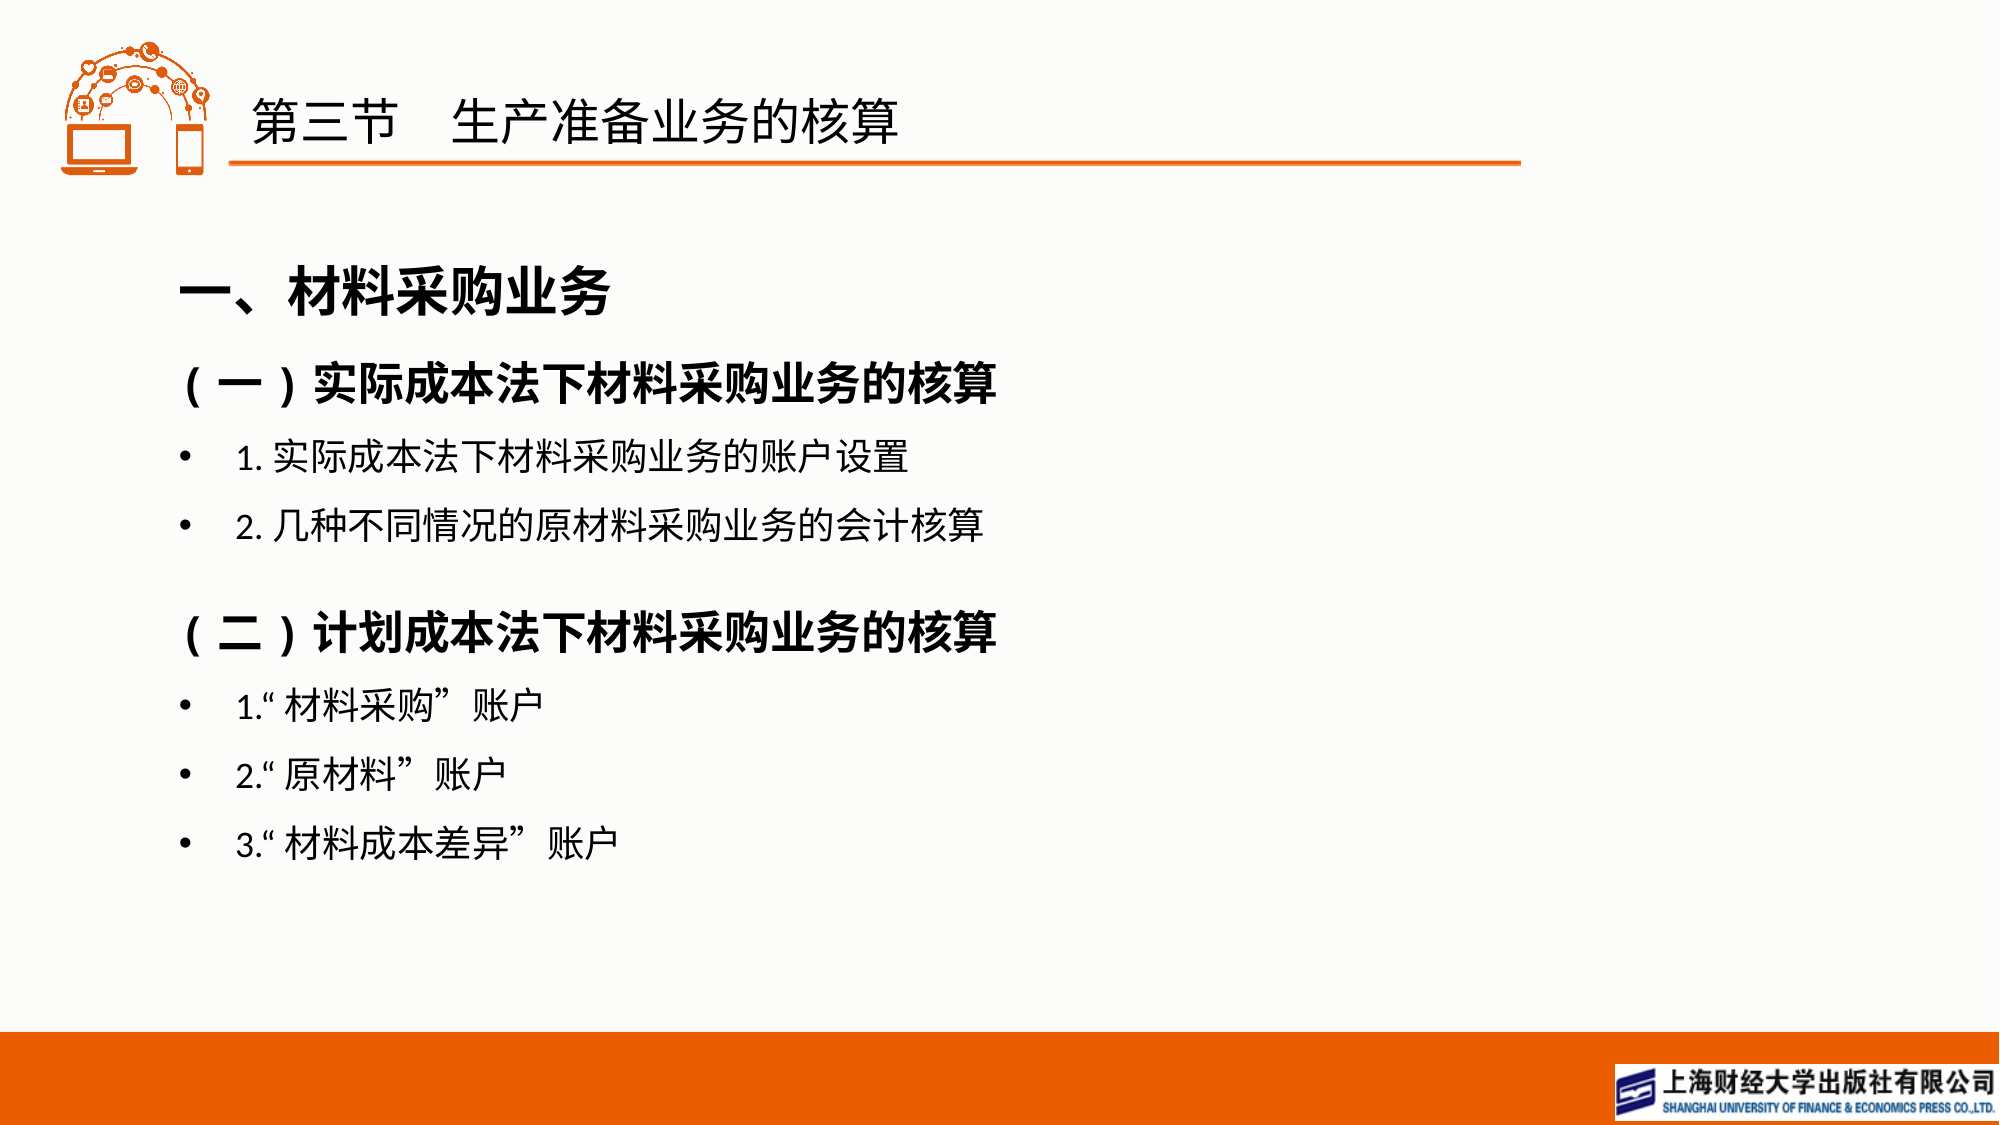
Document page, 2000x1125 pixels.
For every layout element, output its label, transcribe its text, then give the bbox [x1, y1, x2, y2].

title 第三节 生产准备业务的核算 [235, 82, 1605, 189]
list 一、材料采购业务 (一)实际成本法下材料采购业务的核算 1.实际成本法下材料采购业务的账户设置 2.几种不同情况的原材料采购业务的会计核算 (二)计划成本法下材料采购业务的核算 1.“材料采购”账户 2.“原材料”账户 3.“材料成本差异”账户 [163, 227, 1852, 1049]
picture [0, 0, 2000, 1125]
